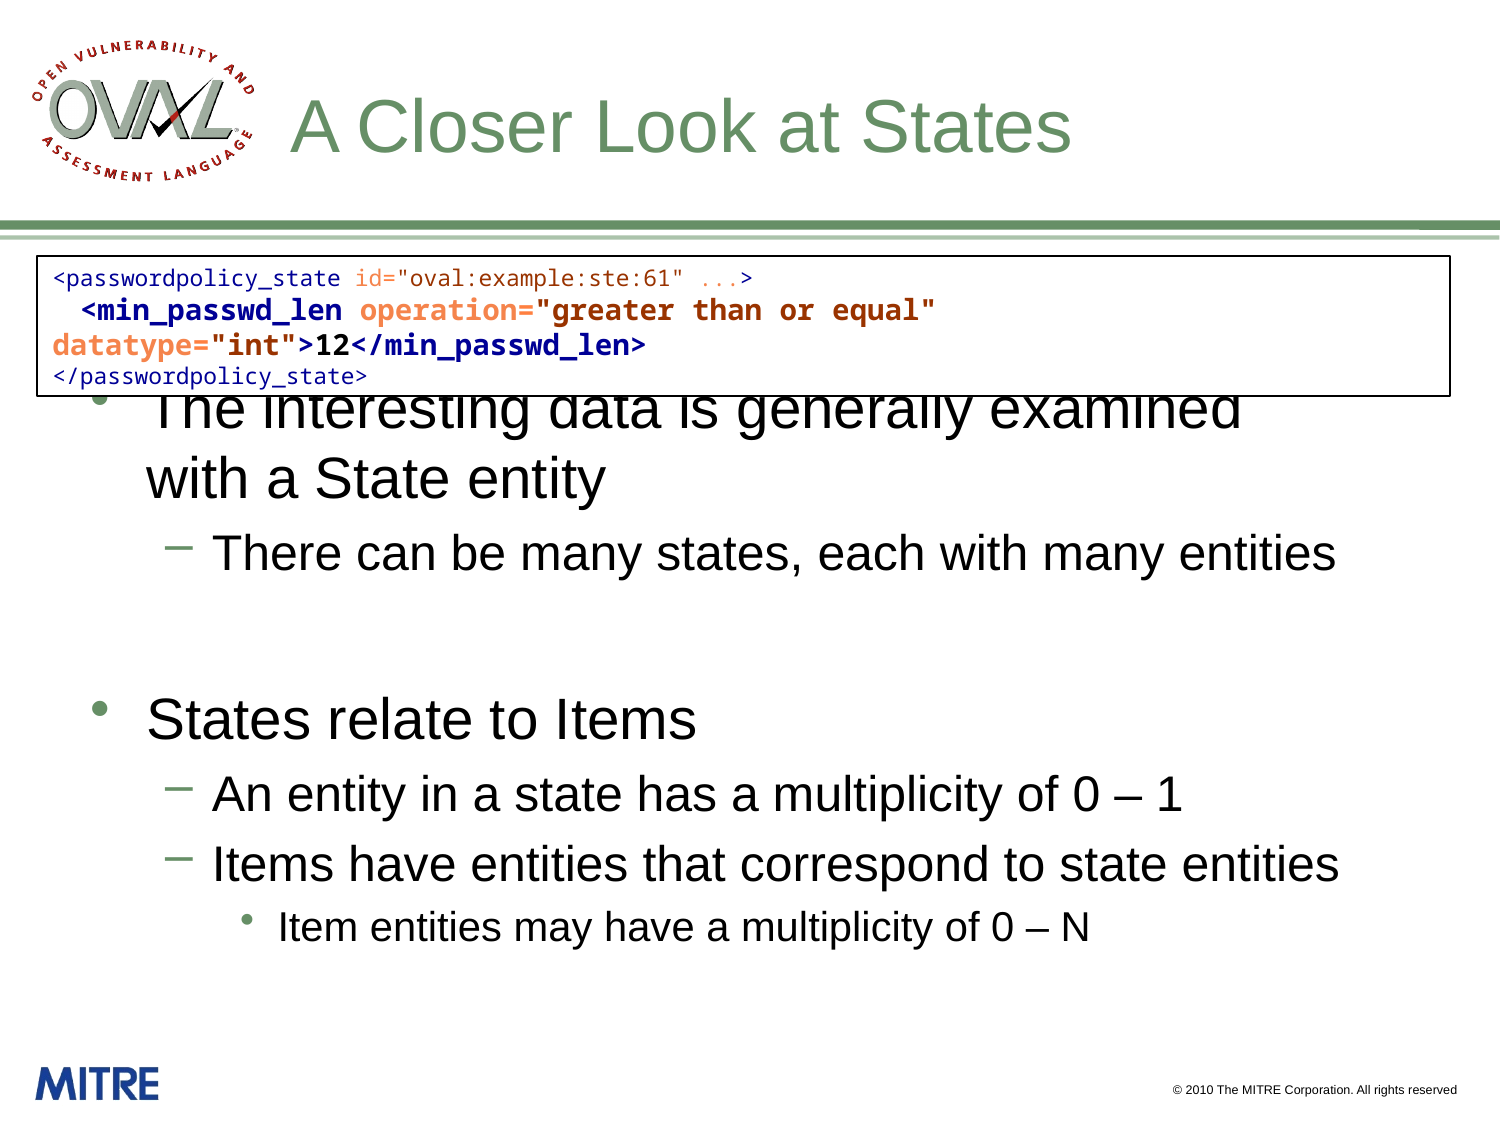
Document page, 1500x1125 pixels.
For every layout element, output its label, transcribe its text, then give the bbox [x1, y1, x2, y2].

text_box <passwordpolicy_state id="oval:example:ste:61" ...> <min_passwd_len operation="greater than or equal" datatype="int">12</min_passwd_len> </passwordpolicy_state> [35, 254, 1452, 398]
title A Closer Look at States [274, 44, 1438, 201]
picture [0, 0, 313, 238]
picture [30, 1064, 163, 1106]
list The interesting data is generally examined with a State entity There can be many states, each with many entities States relate to Items An entity in a state has a multiplicity of 0 – 1 Items have entities that correspond to state entities Item entities may have a multiplicity of 0 – N [74, 398, 1376, 990]
